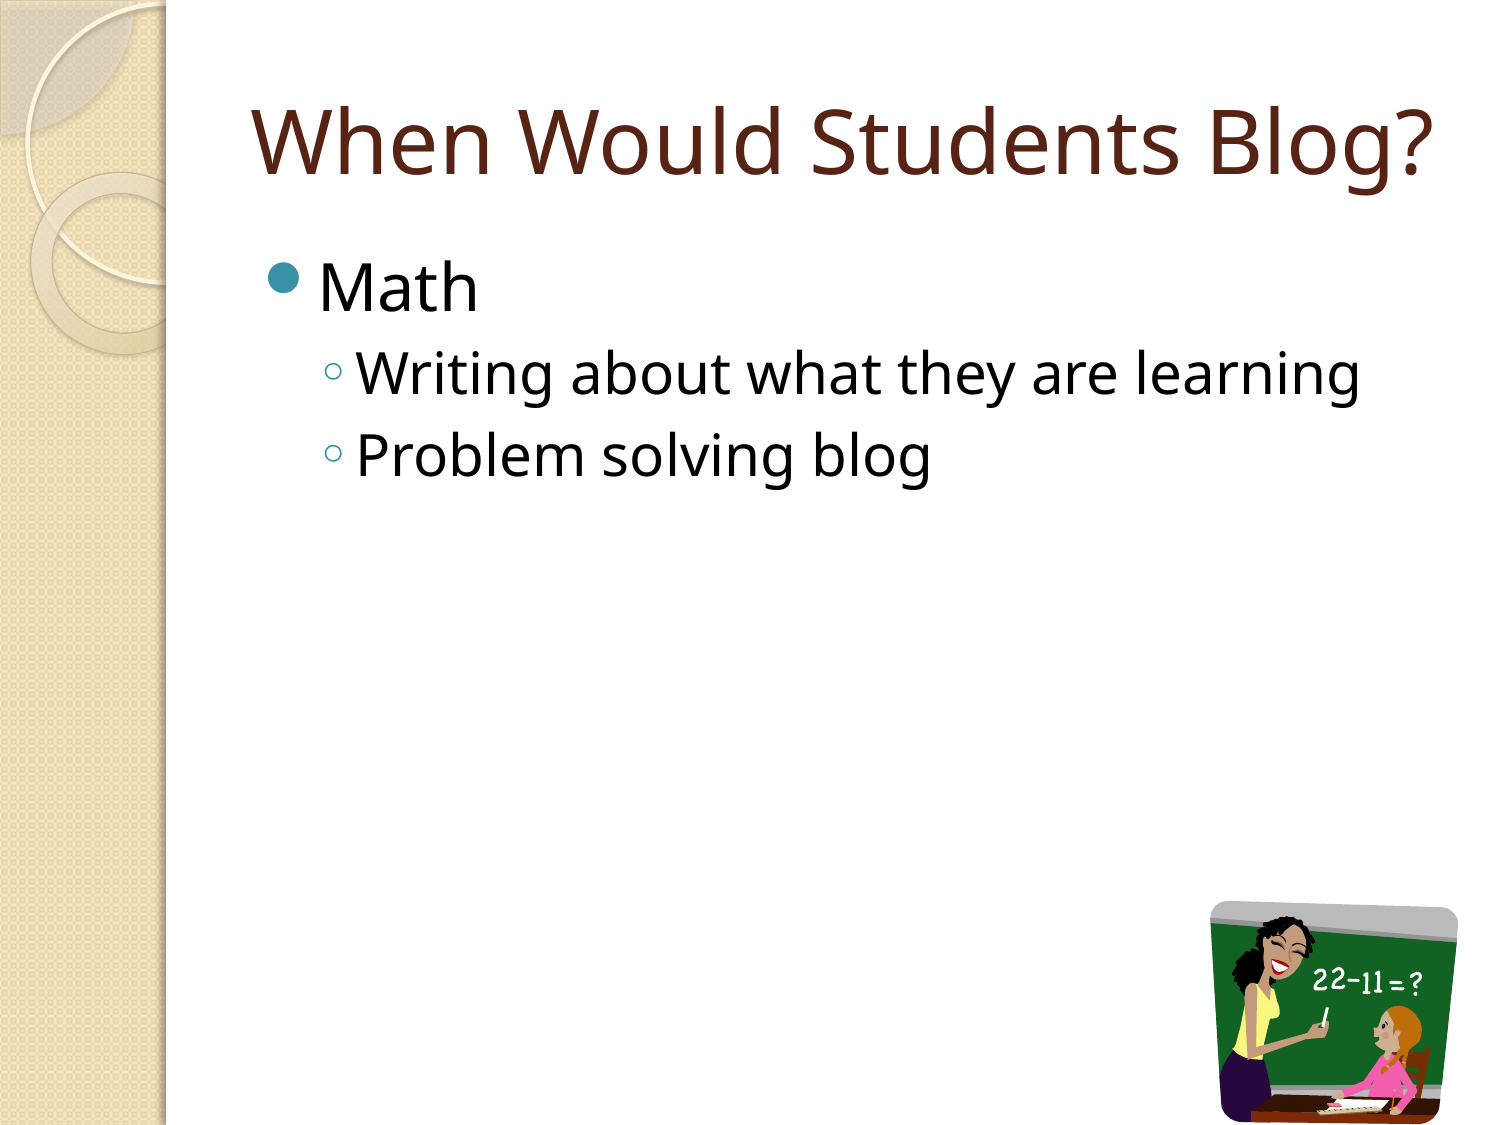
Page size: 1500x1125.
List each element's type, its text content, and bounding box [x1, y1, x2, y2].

title When Would Students Blog? [235, 45, 1466, 233]
list Math Writing about what they are learning Problem solving blog [235, 237, 1466, 1025]
picture [1209, 899, 1460, 1125]
